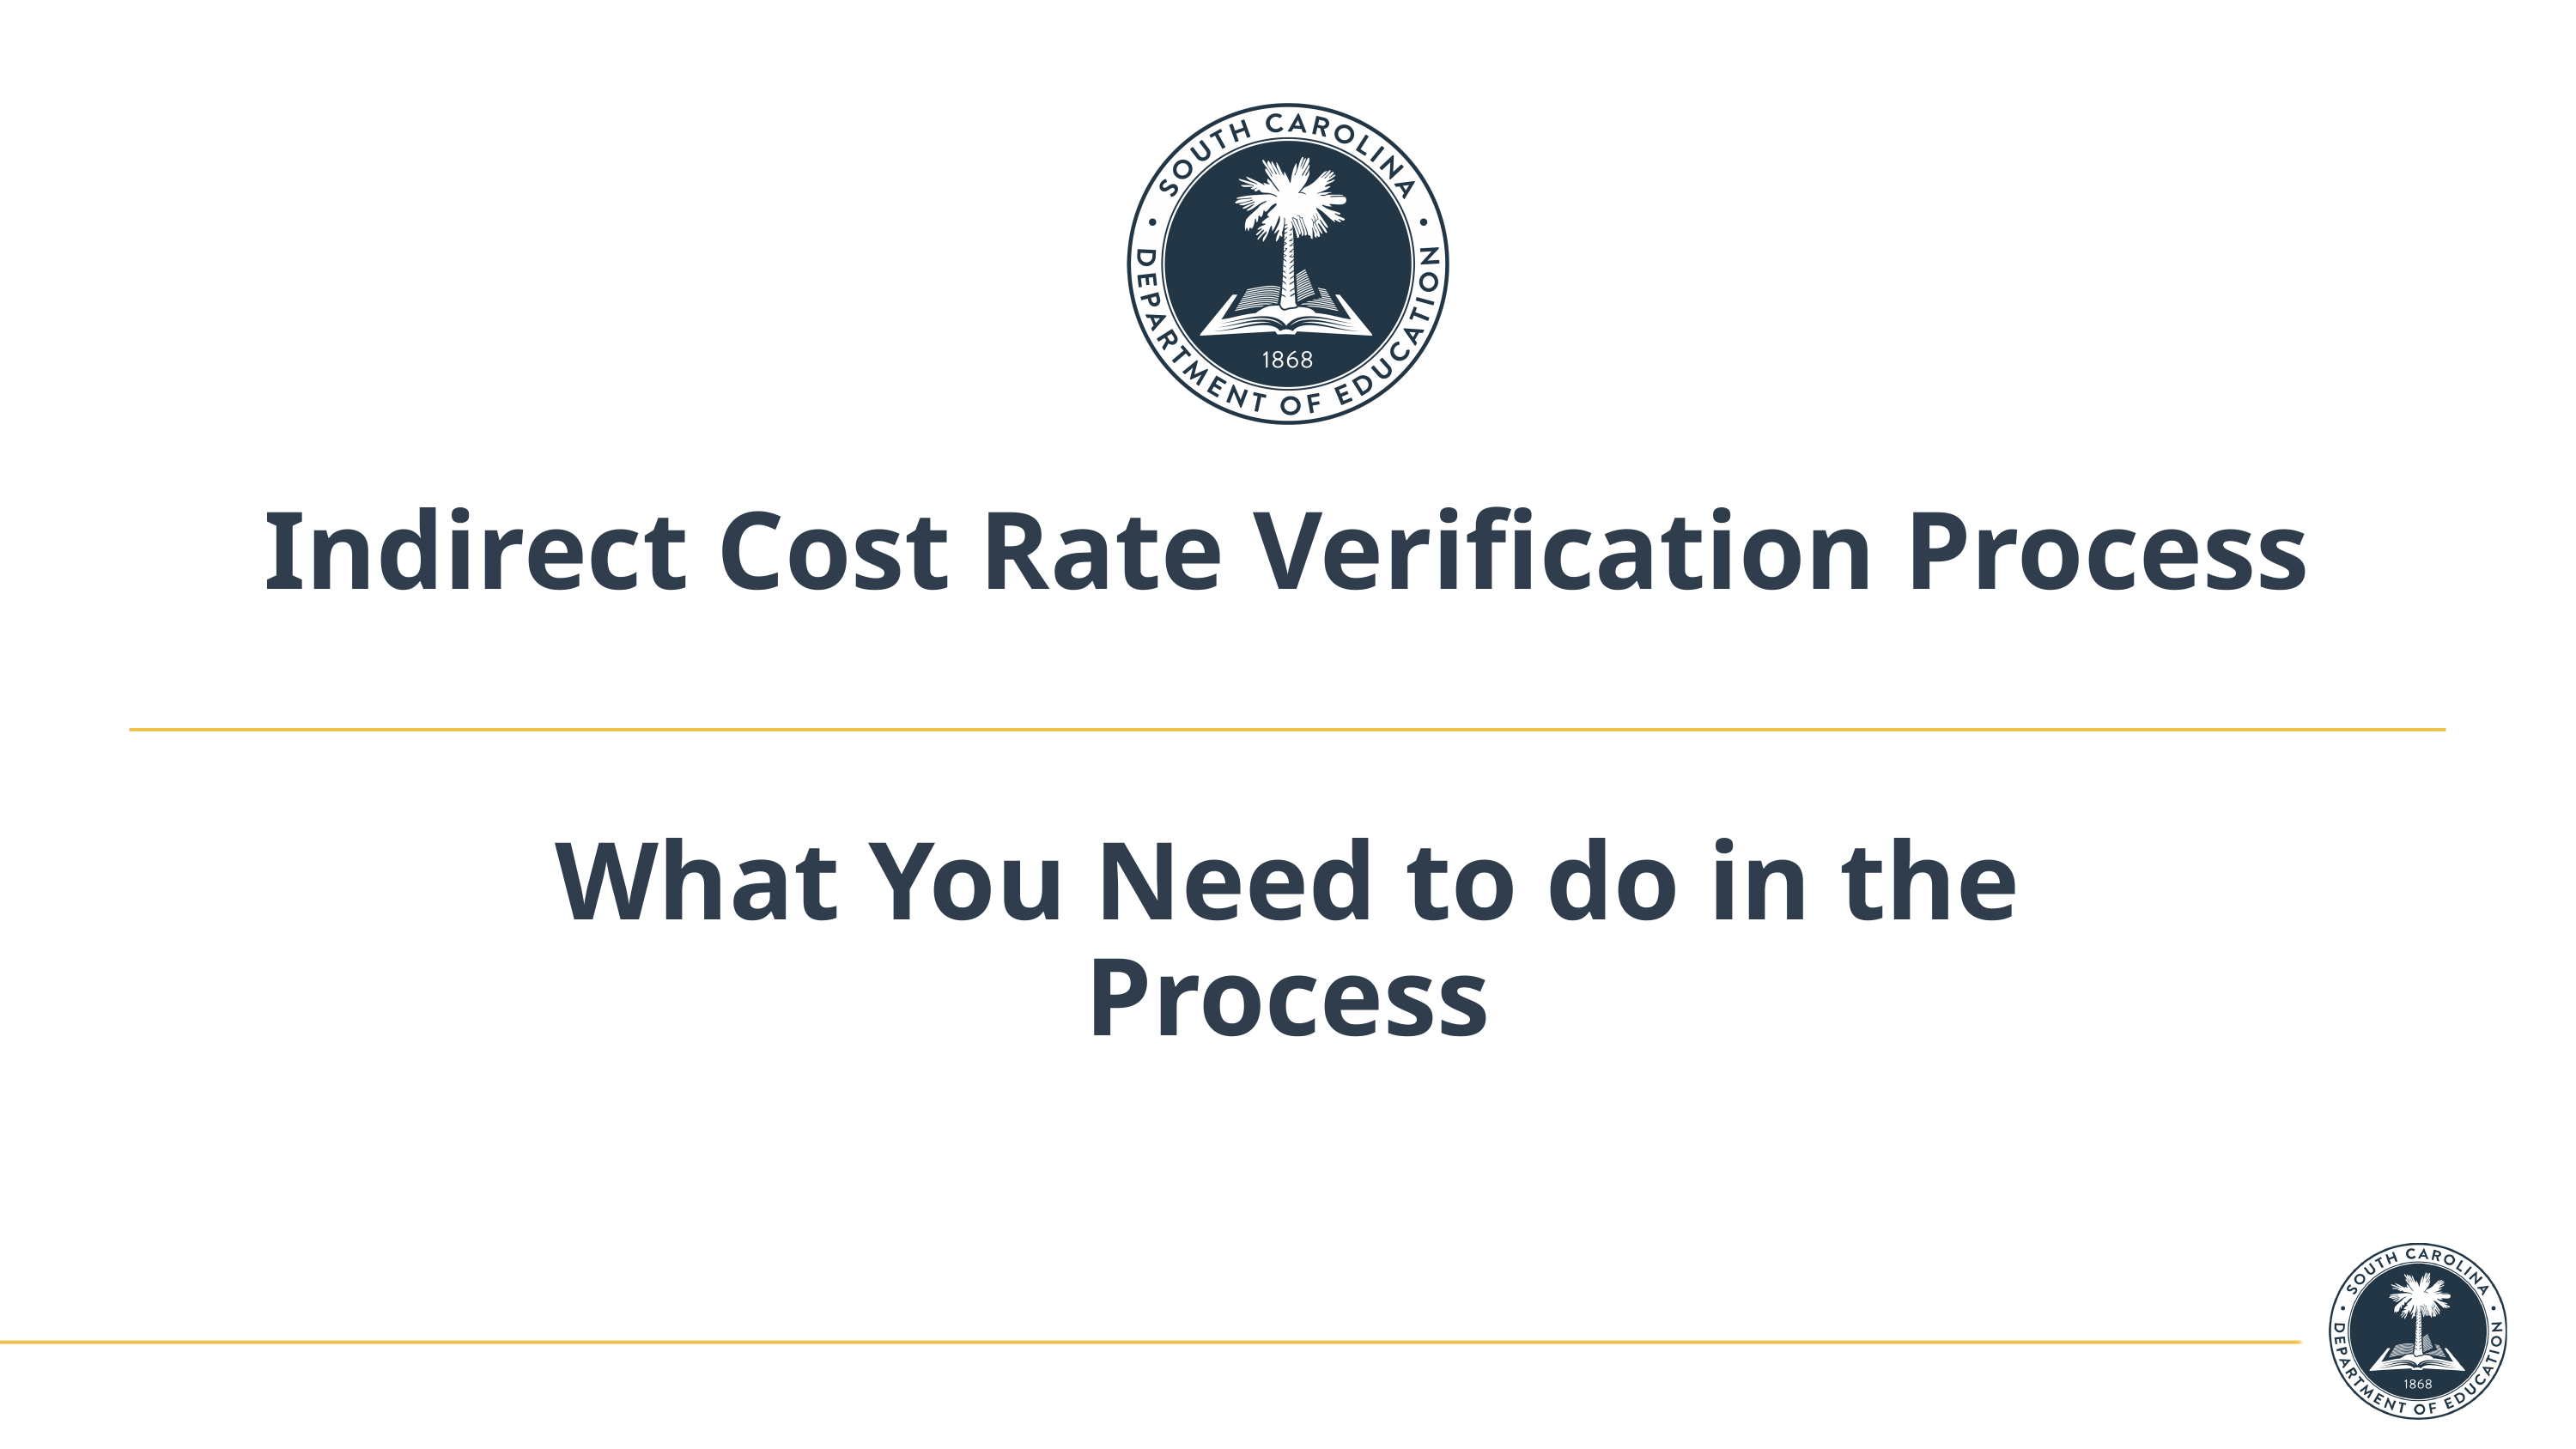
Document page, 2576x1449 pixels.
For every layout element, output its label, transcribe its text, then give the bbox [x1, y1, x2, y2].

picture [1127, 103, 1449, 425]
list What You Need to do in the Process [386, 799, 2190, 1087]
title Indirect Cost Rate Verification Process [129, 449, 2447, 643]
picture [2329, 1243, 2507, 1420]
picture [129, 728, 2447, 731]
